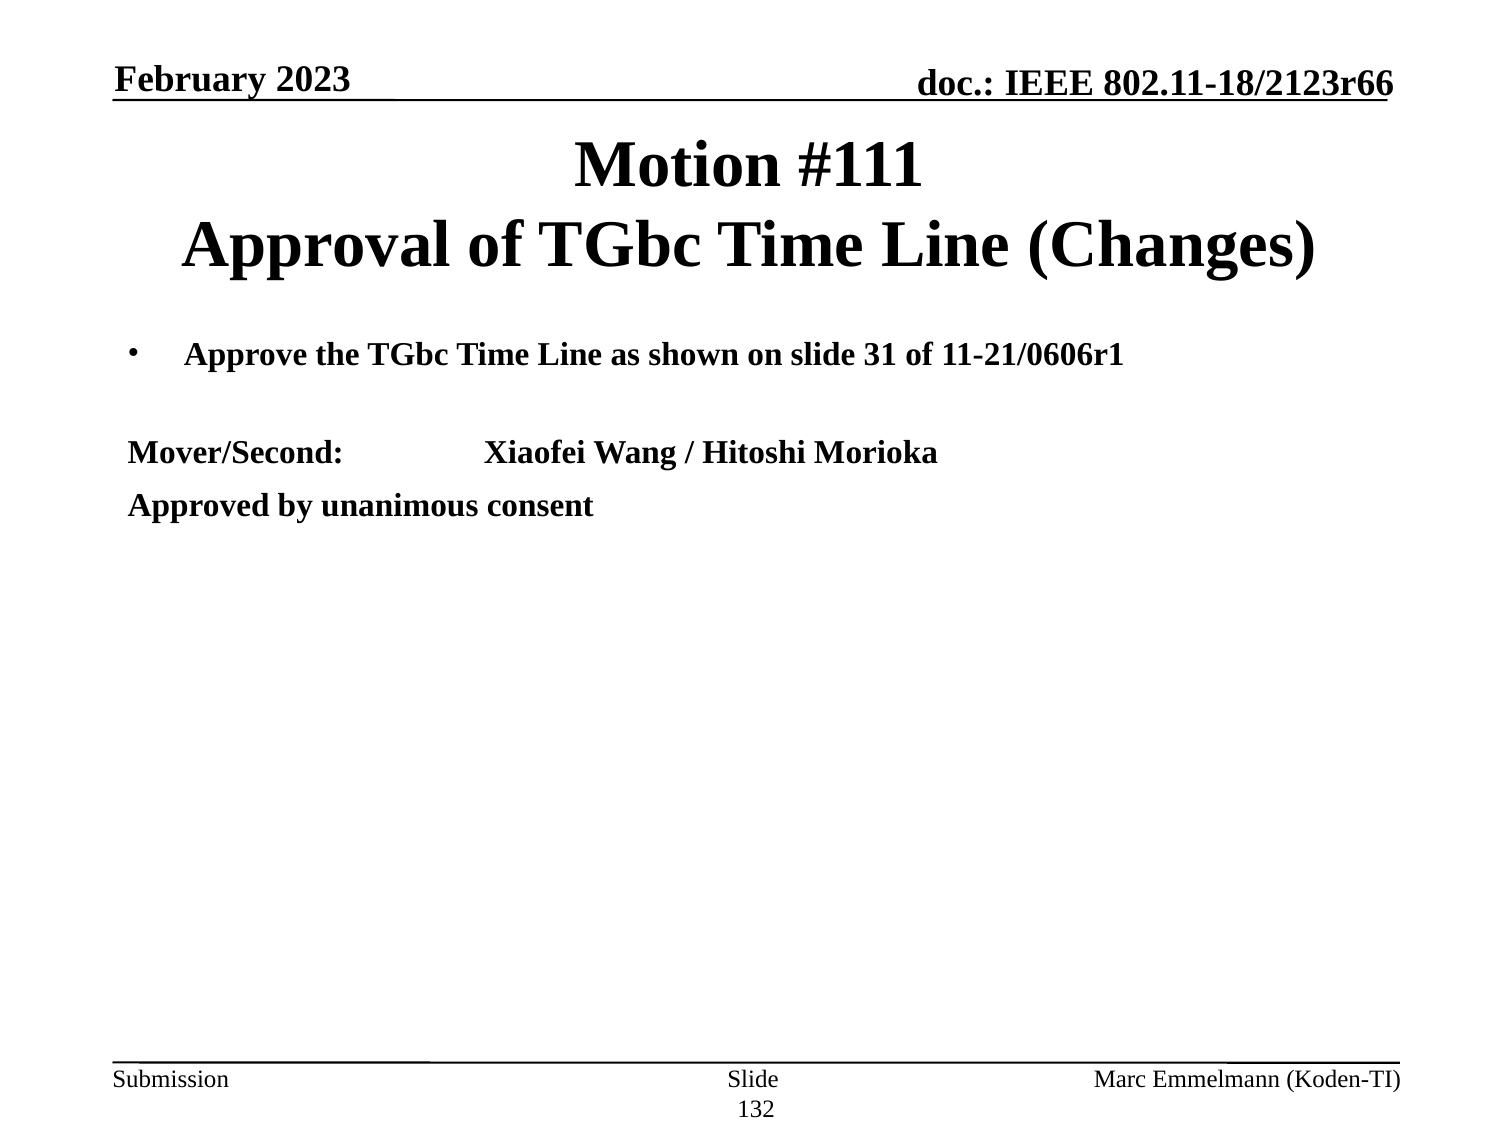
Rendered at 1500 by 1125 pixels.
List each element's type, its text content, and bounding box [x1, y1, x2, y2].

slide_number Slide 132 [712, 1061, 800, 1123]
footer Marc Emmelmann (Koden-TI) [878, 1061, 1402, 1093]
list Approve the TGbc Time Line as shown on slide 31 of 11-21/0606r1 Mover/Second: Xiaofei Wang / Hitoshi Morioka Approved by unanimous consent [112, 324, 1388, 1000]
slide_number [114, 54, 423, 100]
title Motion #111 Approval of TGbc Time Line (Changes) [112, 112, 1388, 288]
